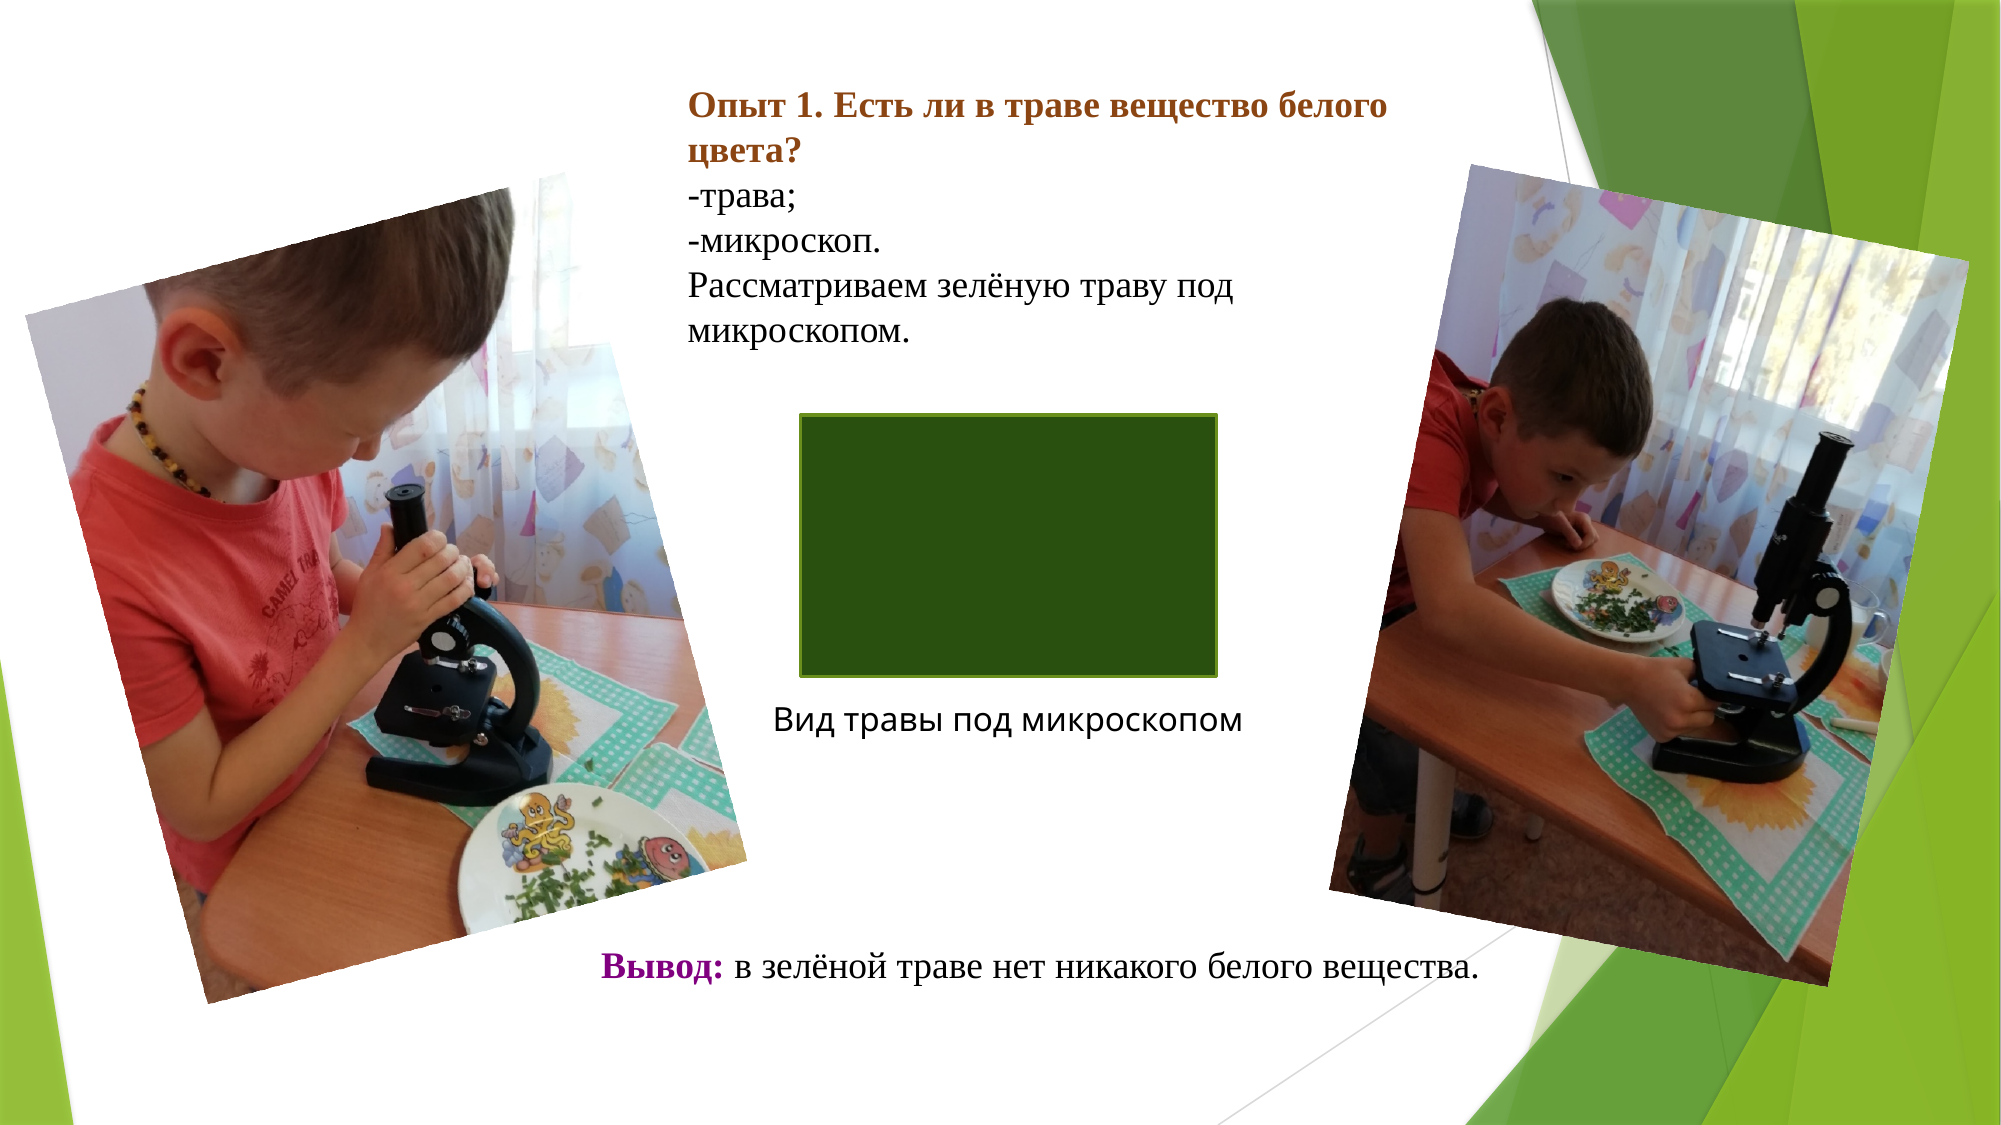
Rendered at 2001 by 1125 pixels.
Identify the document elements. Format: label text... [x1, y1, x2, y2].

text_box [799, 413, 1218, 678]
text_box Опыт 1. Есть ли в траве вещество белого цвета? -трава; -микроскоп. Рассматриваем зелёную траву под микроскопом. [672, 72, 1462, 448]
picture [1330, 165, 1969, 986]
text_box Вывод: в зелёной траве нет никакого белого вещества. [586, 933, 1515, 1039]
picture [26, 173, 747, 1003]
text_box Вид травы под микроскопом [757, 691, 1259, 746]
